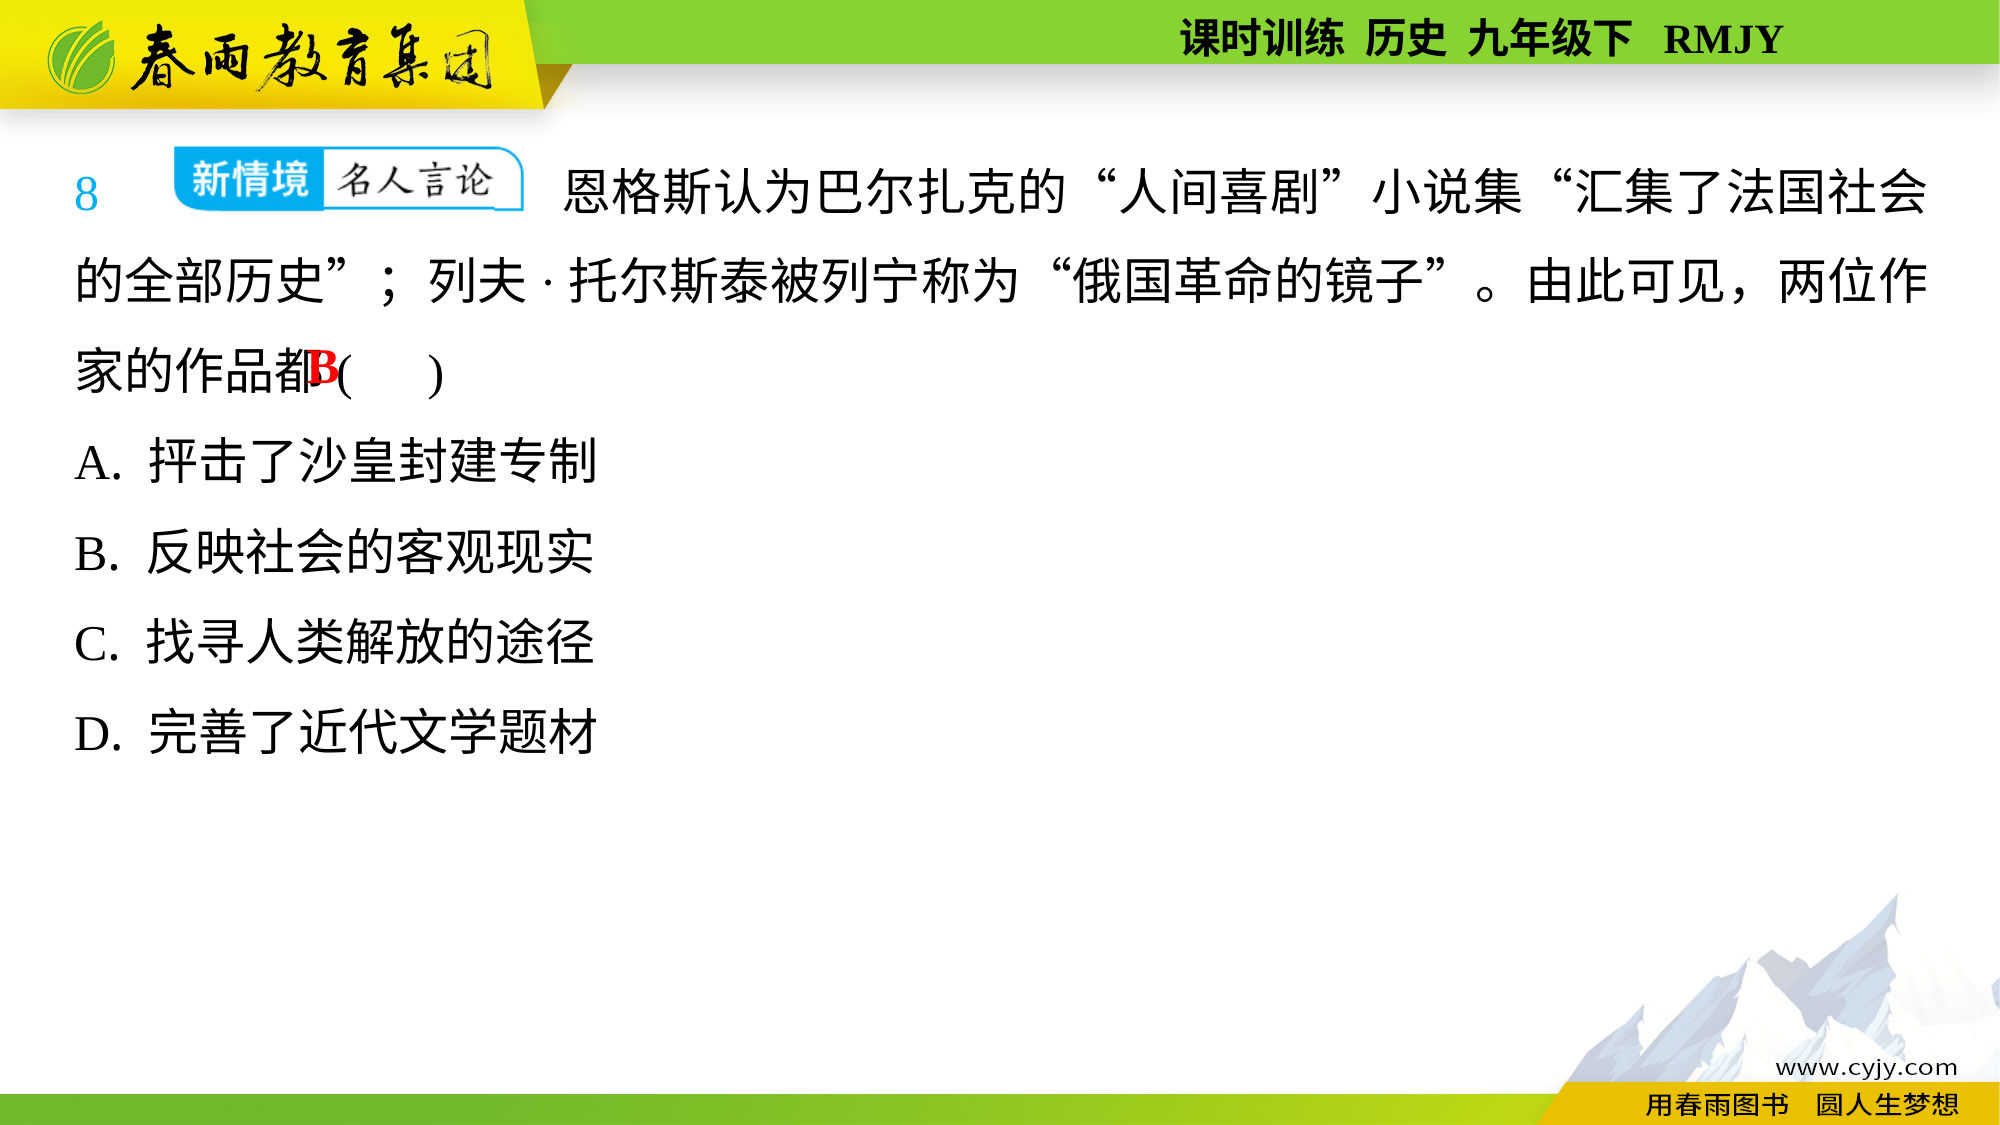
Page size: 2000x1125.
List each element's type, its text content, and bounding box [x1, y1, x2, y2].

text_box B [291, 326, 355, 401]
list 8 恩格斯认为巴尔扎克的“人间喜剧”小说集“汇集了法国社会的全部历史”；列夫·托尔斯泰被列宁称为“俄国革命的镜子”。由此可见，两位作家的作品都( ) A. 抨击了沙皇封建专制 B. 反映社会的客观现实 C. 找寻人类解放的途径 D. 完善了近代文学题材 [59, 122, 1944, 774]
picture [0, 0, 2000, 1125]
